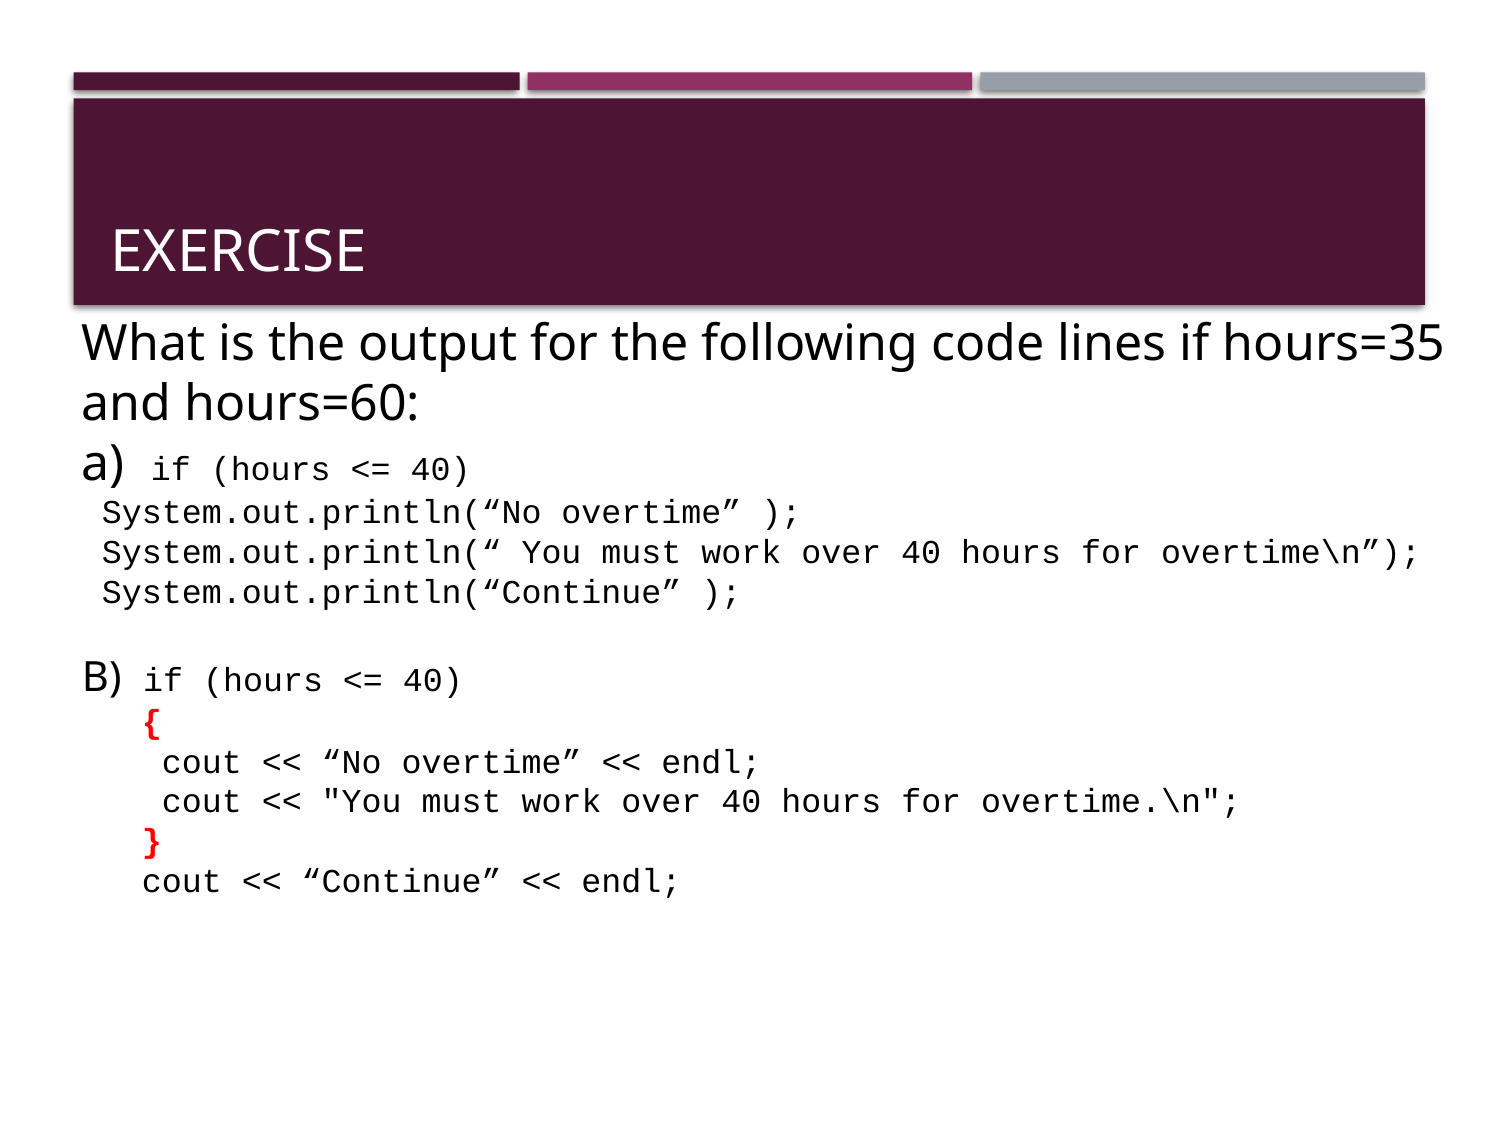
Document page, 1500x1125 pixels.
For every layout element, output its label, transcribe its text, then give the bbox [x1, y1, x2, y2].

title Exercise [95, 112, 1406, 291]
text_box What is the output for the following code lines if hours=35 and hours=60: a) if (hours <= 40) System.out.println(“No overtime” ); System.out.println(“ You must work over 40 hours for overtime\n”); System.out.println(“Continue” ); B) if (hours <= 40) { cout << “No overtime” << endl; cout << "You must work over 40 hours for overtime.\n"; } cout << “Continue” << endl; [67, 302, 1471, 952]
